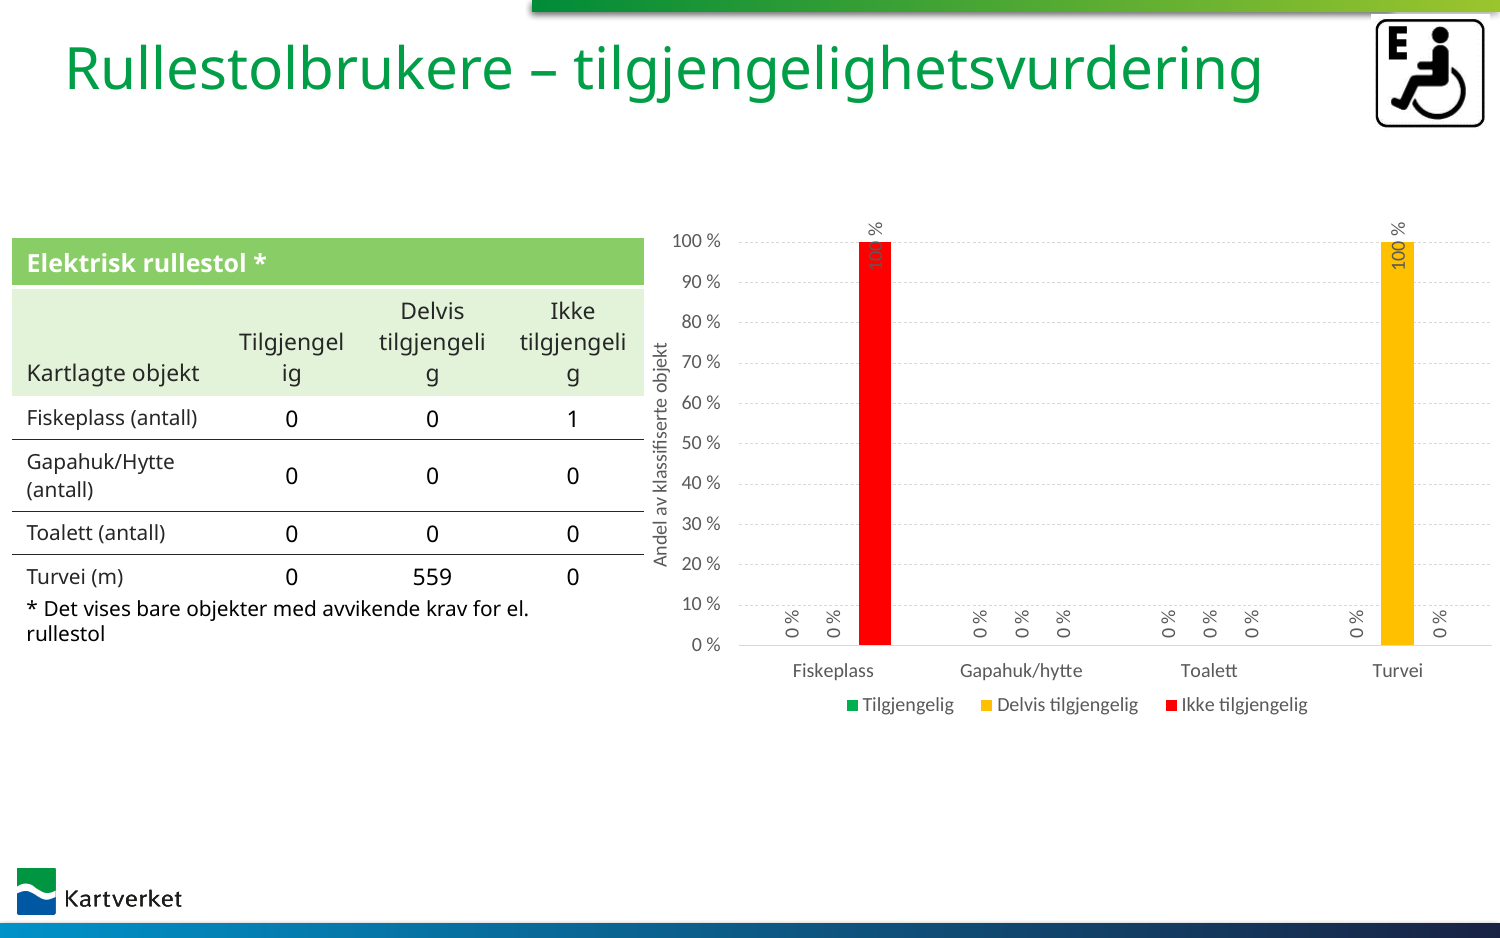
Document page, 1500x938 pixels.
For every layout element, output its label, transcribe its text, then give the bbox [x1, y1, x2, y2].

text_box * Det vises bare objekter med avvikende krav for el. rullestol [11, 588, 597, 653]
table_cell Tilgjengelig [222, 289, 362, 396]
table_cell Delvis tilgjengelig [362, 289, 503, 396]
table_cell 0 [362, 512, 503, 554]
picture [643, 218, 1500, 728]
table_cell 0 [222, 512, 362, 554]
table_cell 559 [362, 555, 503, 588]
table_cell 0 [222, 396, 362, 439]
table_cell 0 [503, 440, 638, 511]
table_cell 0 [362, 440, 503, 511]
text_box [1371, 13, 1491, 133]
text_box Rullestolbrukere – tilgjengelighetsvurdering [49, 12, 1372, 109]
table_cell 0 [362, 396, 503, 439]
table_cell 0 [222, 555, 362, 588]
table_cell 0 [503, 512, 638, 554]
table_cell Kartlagte objekt [12, 289, 222, 396]
table_cell Gapahuk/Hytte (antall) [12, 440, 222, 511]
table_cell 0 [503, 555, 638, 598]
table_cell 0 [222, 440, 362, 511]
table_cell Fiskeplass (antall) [12, 396, 222, 439]
table_cell 1 [503, 396, 638, 439]
table_header Elektrisk rullestol * [12, 238, 638, 285]
table_cell Toalett (antall) [12, 512, 222, 554]
table_cell Ikke tilgjengelig [503, 289, 638, 396]
table_cell Turvei (m) [12, 555, 222, 588]
